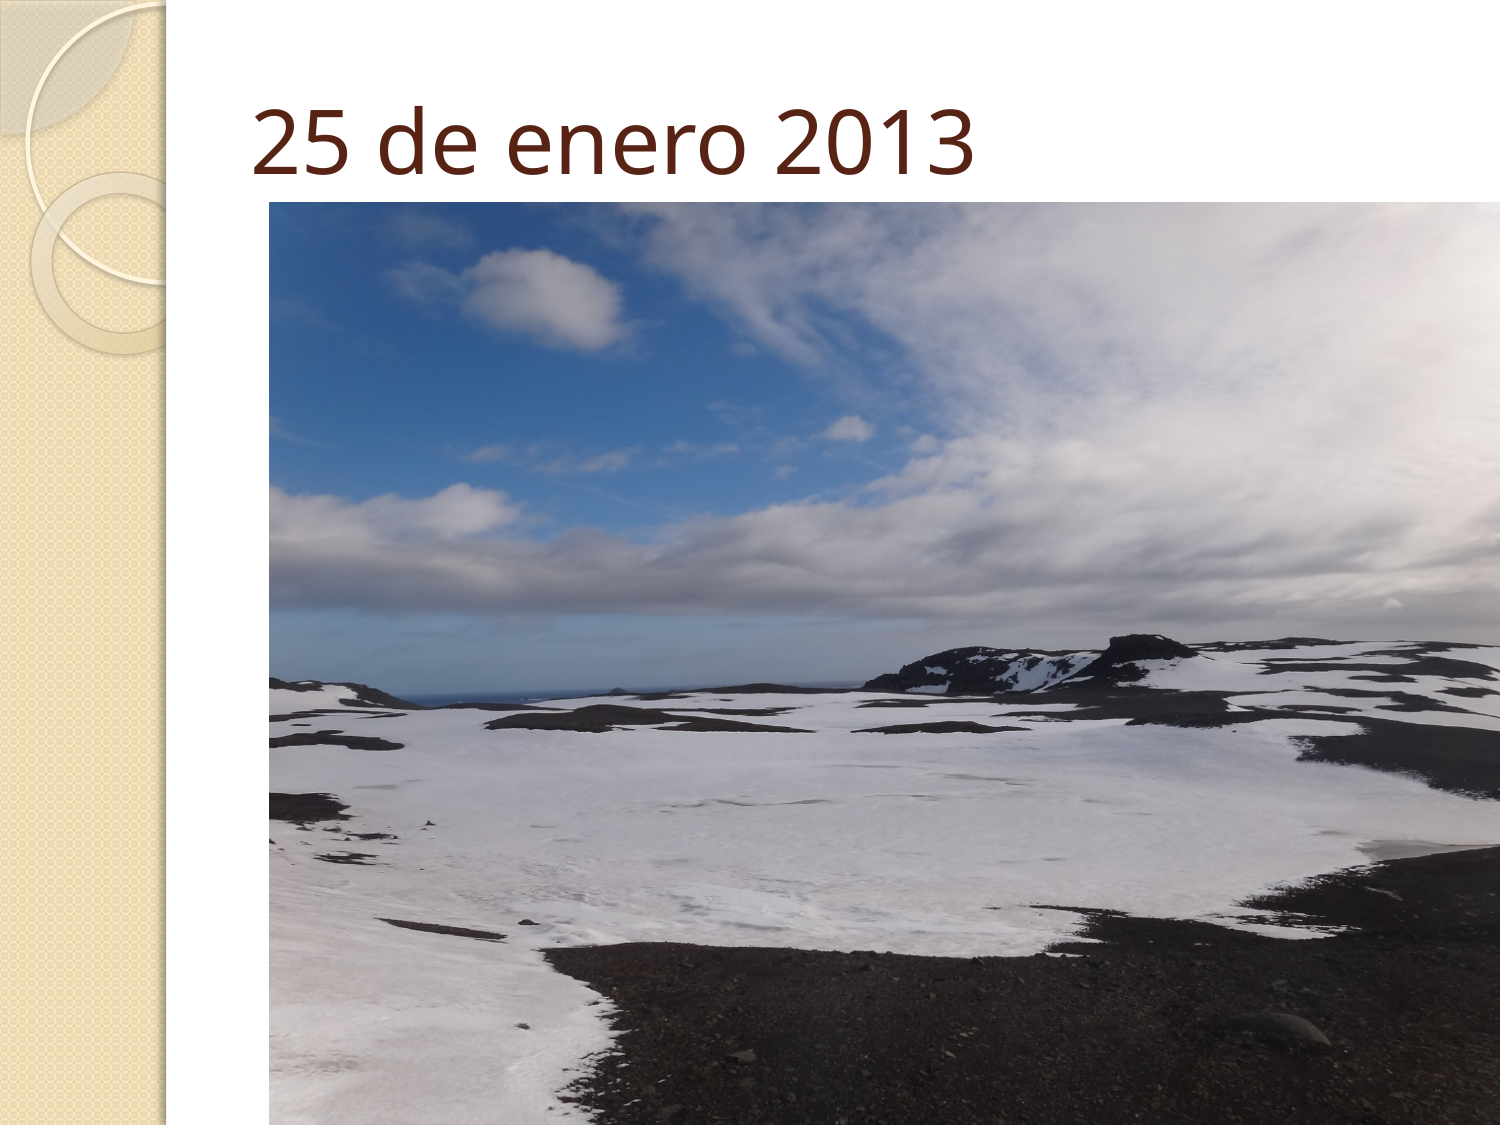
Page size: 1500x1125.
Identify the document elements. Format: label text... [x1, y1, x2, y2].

picture [269, 201, 1500, 1125]
title 25 de enero 2013 [235, 45, 1466, 233]
